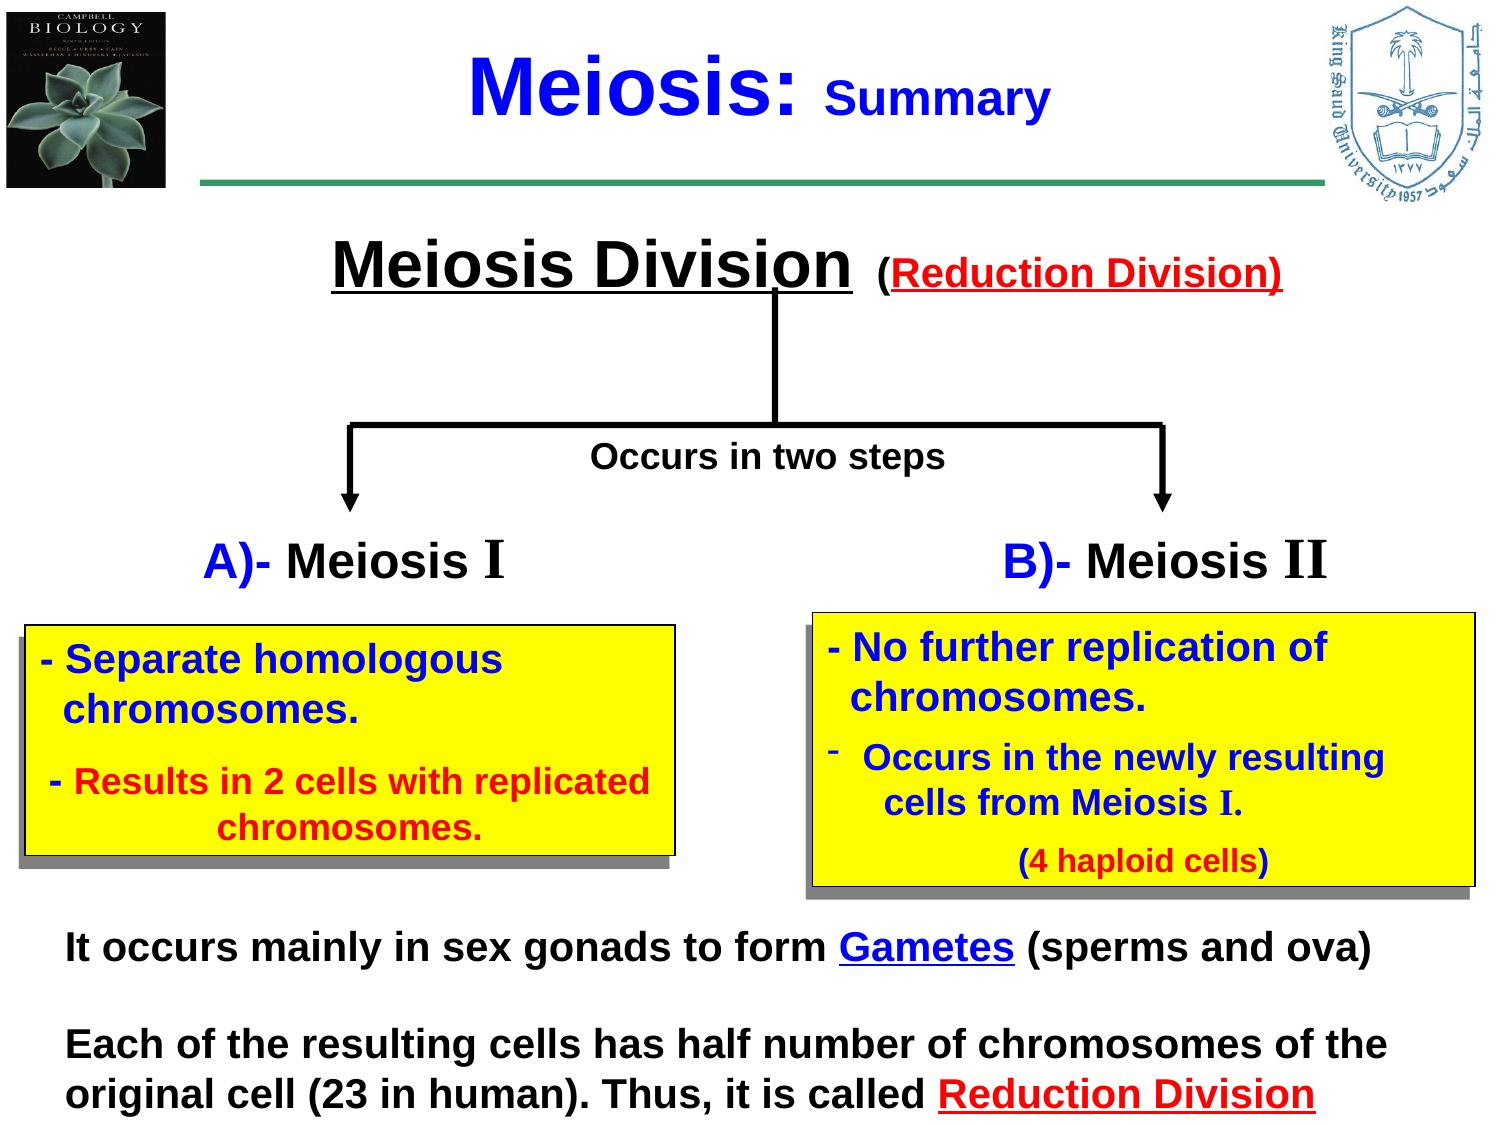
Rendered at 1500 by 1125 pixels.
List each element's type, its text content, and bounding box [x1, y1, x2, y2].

text_box - No further replication of chromosomes. Occurs in the newly resulting cells from Meiosis I. (4 haploid cells) [812, 612, 1475, 887]
text_box Each of the resulting cells has half number of chromosomes of the original cell (23 in human). Thus, it is called Reduction Division [50, 1009, 1438, 1125]
text_box It occurs mainly in sex gonads to form Gametes (sperms and ova) [49, 912, 1413, 978]
text_box B)- Meiosis II [987, 512, 1363, 598]
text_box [349, 287, 1163, 513]
text_box - Separate homologous chromosomes. - Results in 2 cells with replicated chromosomes. [24, 624, 675, 856]
text_box A)- Meiosis I [187, 512, 550, 598]
title Meiosis Division (Reduction Division) [262, 216, 1375, 300]
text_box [5, 0, 1488, 209]
